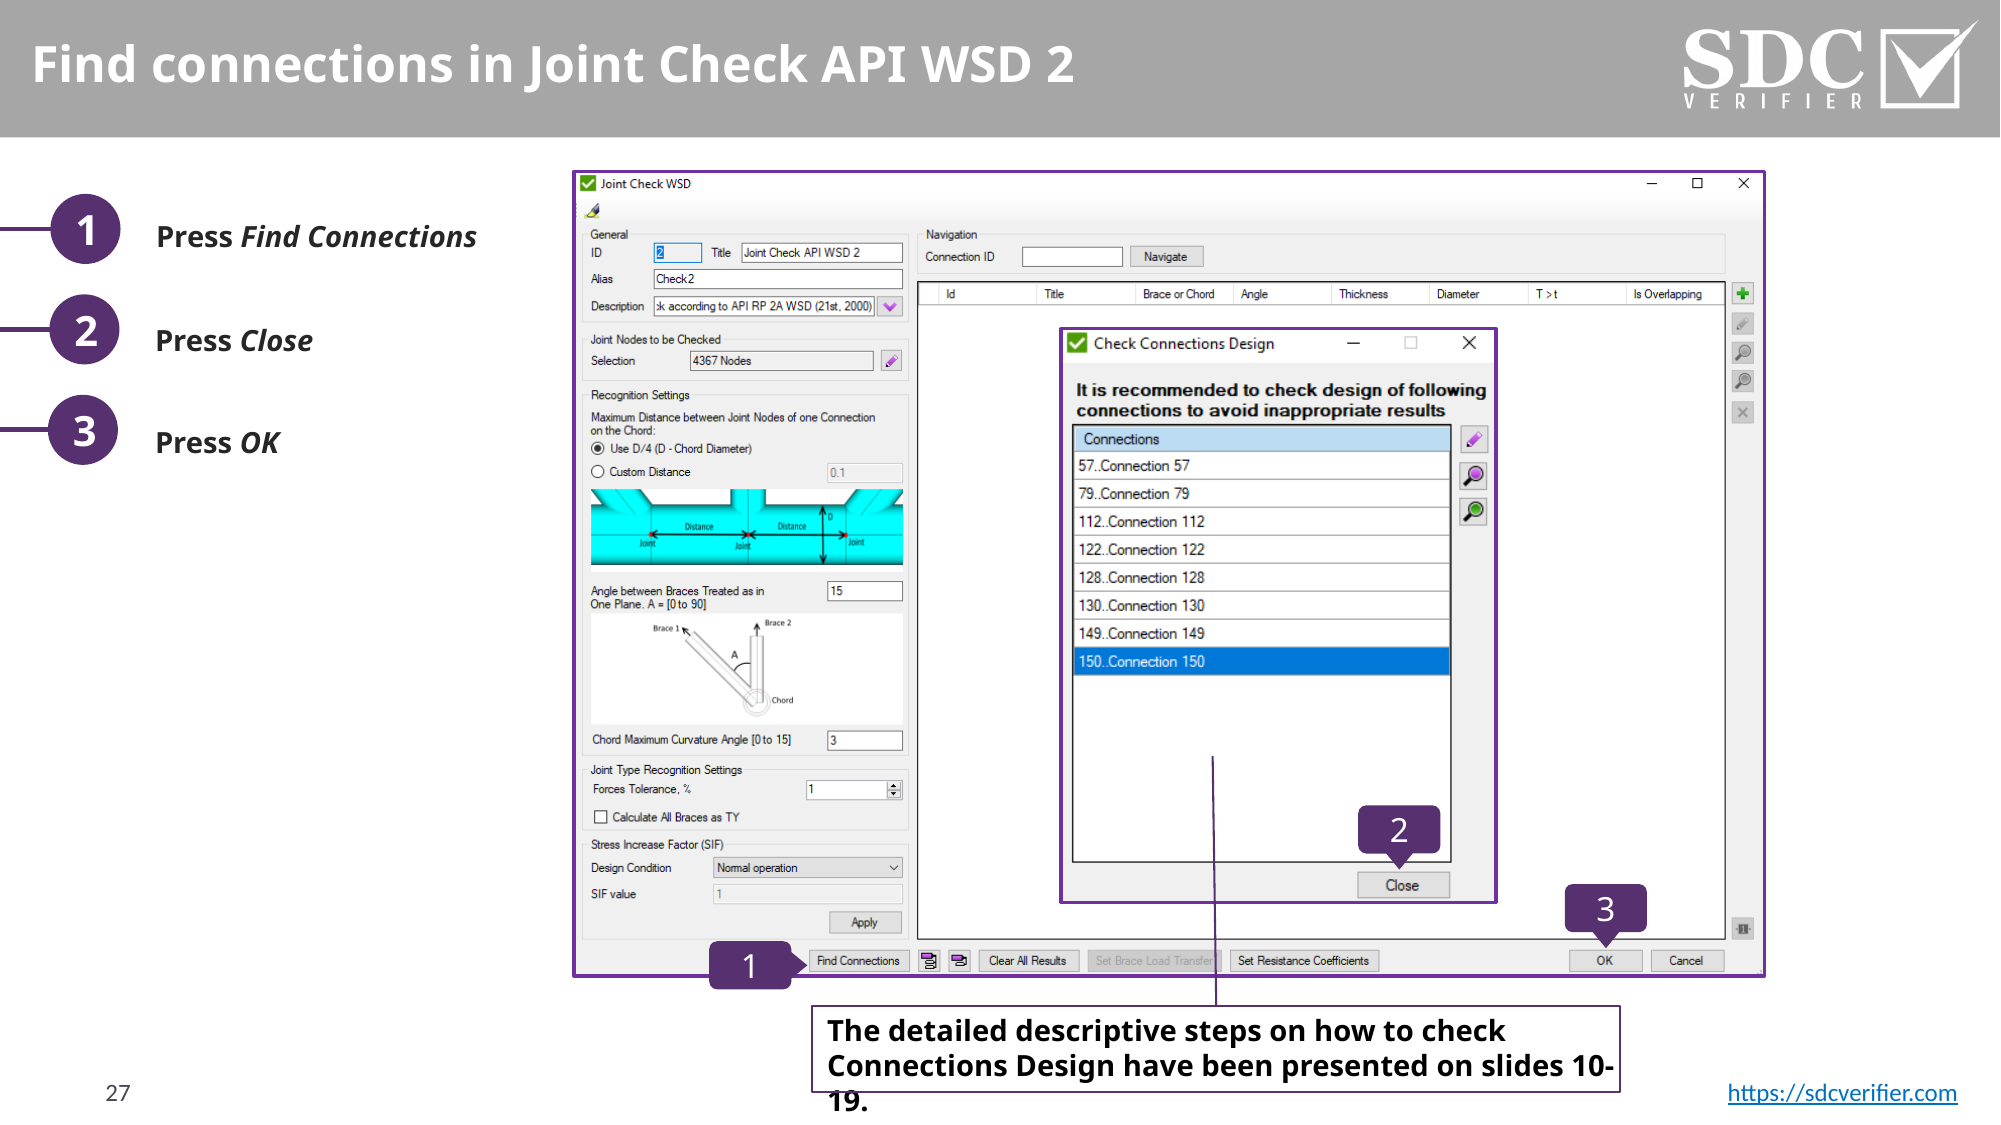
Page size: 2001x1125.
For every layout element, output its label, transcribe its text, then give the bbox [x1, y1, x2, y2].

text_box Press Close [140, 314, 569, 402]
text_box The detailed descriptive steps on how to check Connections Design have been presented on slides 10-19. [812, 1005, 1647, 1125]
text_box Press Find Connections [141, 210, 569, 299]
text_box Press OK [140, 417, 569, 505]
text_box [0, 394, 119, 466]
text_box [708, 940, 808, 990]
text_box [0, 294, 120, 365]
picture [575, 172, 1763, 975]
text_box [1357, 805, 1441, 870]
slide_number 27 [1, 1061, 146, 1122]
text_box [1212, 755, 1217, 1007]
picture [1644, 0, 2000, 148]
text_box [0, 193, 121, 265]
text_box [1564, 883, 1648, 949]
title Find connections in Joint Check API WSD 2 [16, 24, 1948, 113]
text_box [811, 1005, 1622, 1094]
